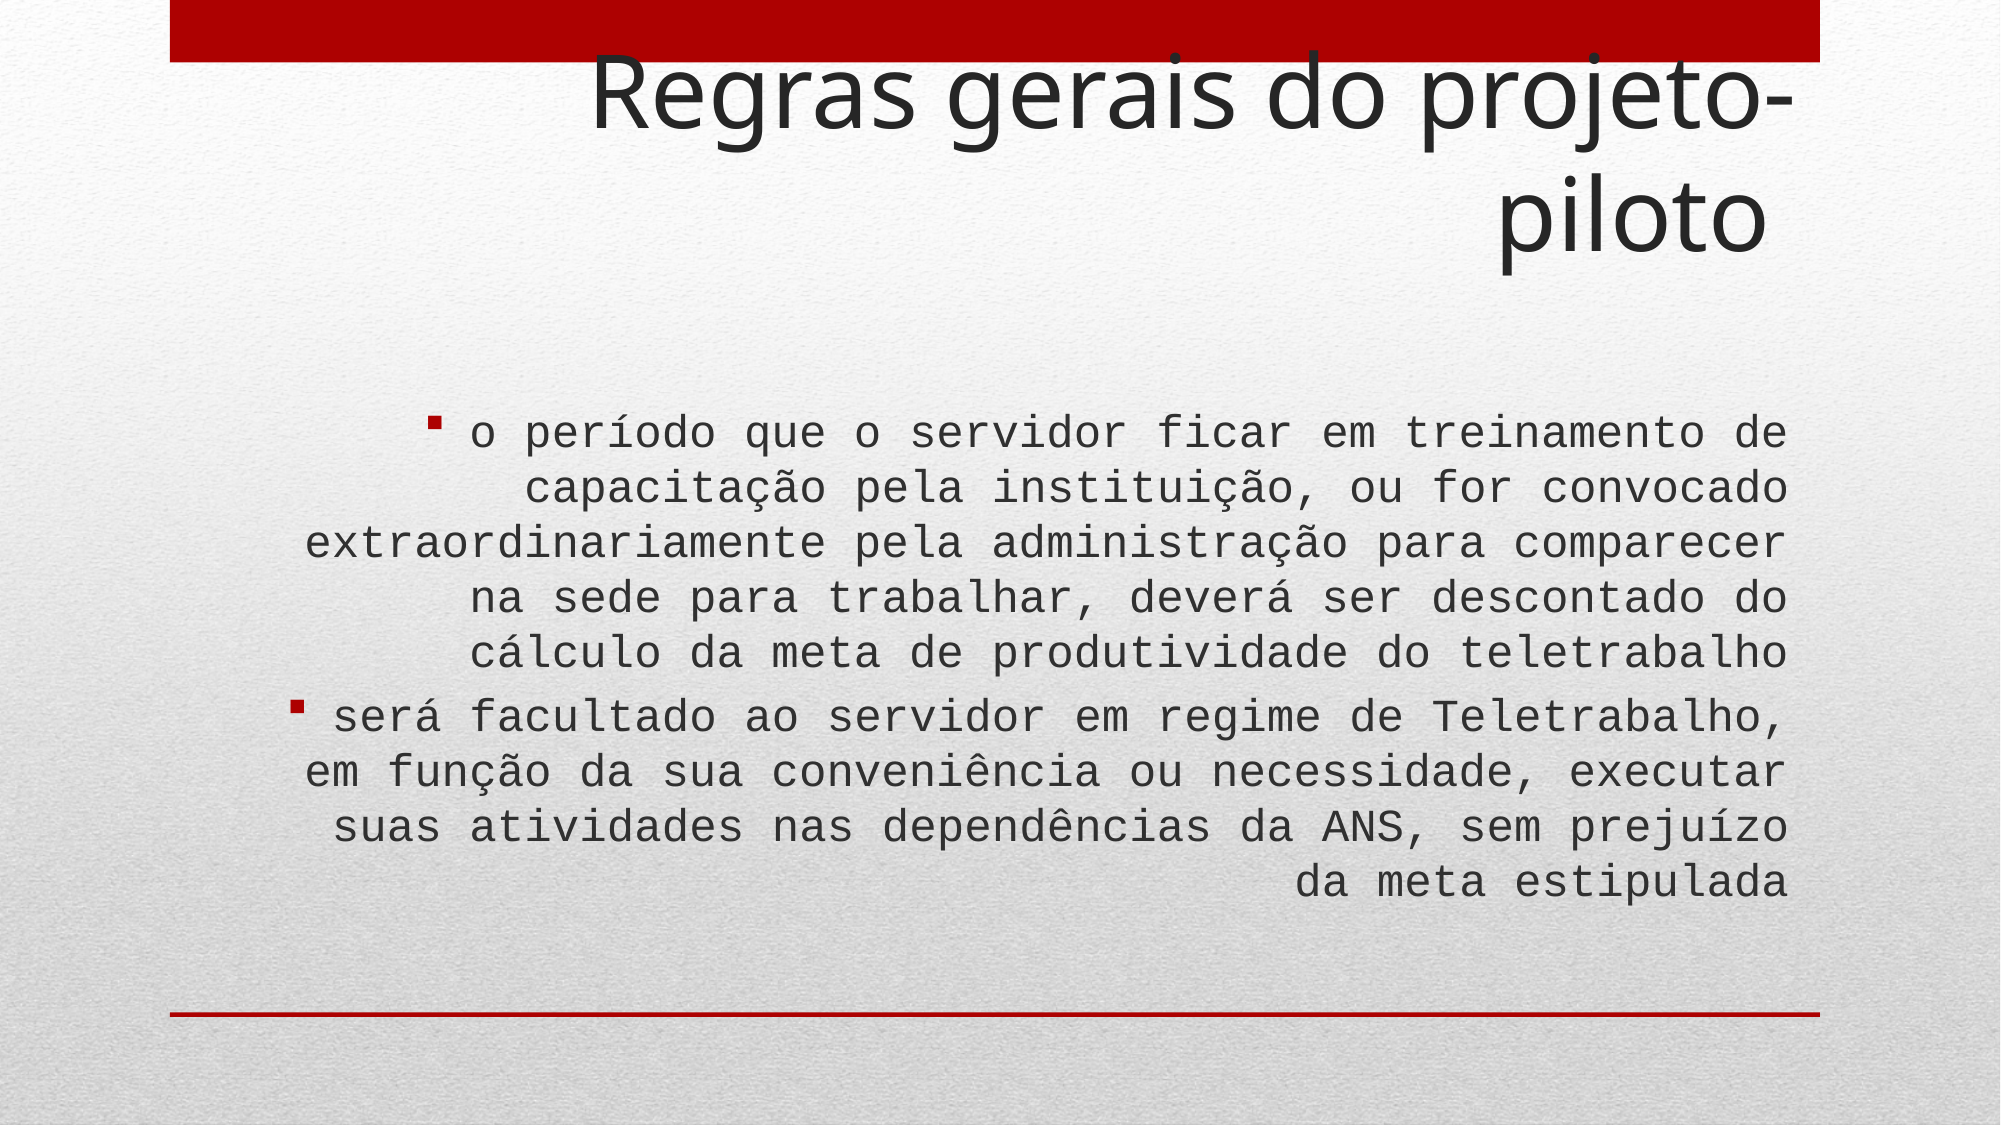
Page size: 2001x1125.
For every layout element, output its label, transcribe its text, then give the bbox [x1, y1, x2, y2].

list o período que o servidor ficar em treinamento de capacitação pela instituição, ou for convocado extraordinariamente pela administração para comparecer na sede para trabalhar, deverá ser descontado do cálculo da meta de produtividade do teletrabalho será facultado ao servidor em regime de Teletrabalho, em função da sua conveniência ou necessidade, executar suas atividades nas dependências da ANS, sem prejuízo da meta estipulada [218, 379, 1805, 864]
text_box Regras gerais do projeto-piloto [328, 17, 1813, 280]
